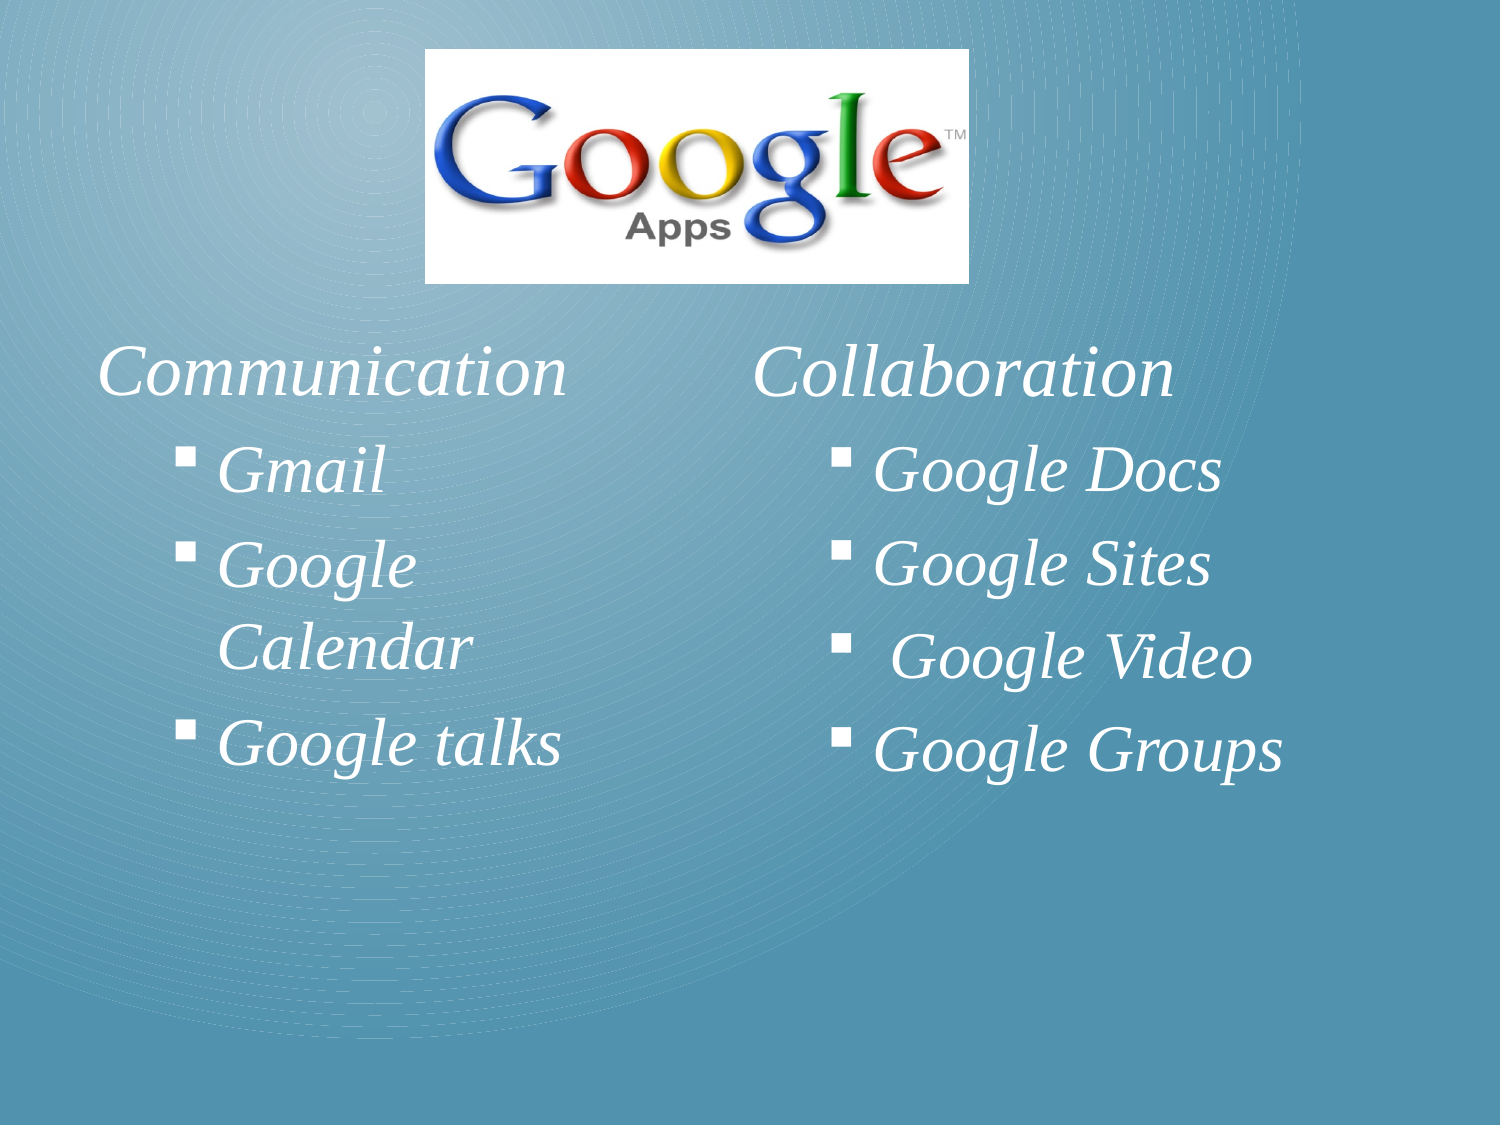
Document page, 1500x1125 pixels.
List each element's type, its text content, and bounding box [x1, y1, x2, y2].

list Collaboration Google Docs Google Sites Google Video Google Groups [736, 314, 1335, 787]
picture [424, 49, 969, 284]
list Communication Gmail Google Calendar Google talks [81, 314, 679, 787]
